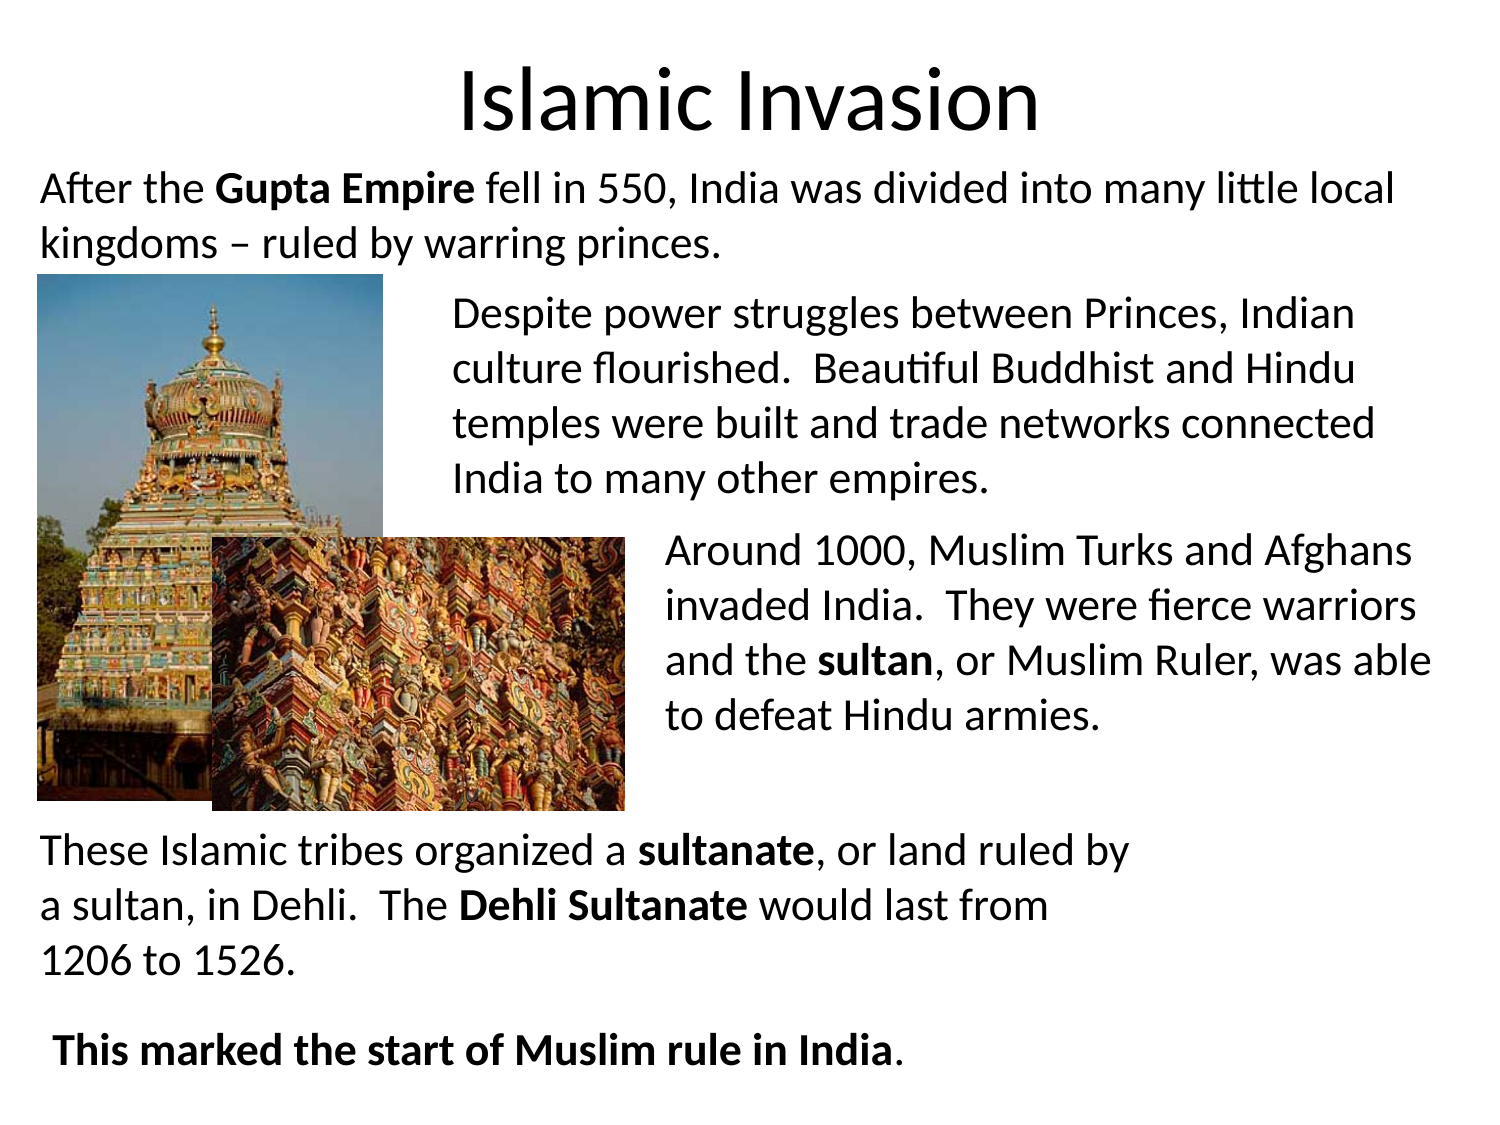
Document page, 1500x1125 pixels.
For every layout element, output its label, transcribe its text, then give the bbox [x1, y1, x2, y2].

text_box Around 1000, Muslim Turks and Afghans invaded India. They were fierce warriors and the sultan, or Muslim Ruler, was able to defeat Hindu armies. [649, 512, 1463, 748]
picture [37, 274, 626, 811]
text_box This marked the start of Muslim rule in India. [37, 1012, 1125, 1083]
title Islamic Invasion [75, 0, 1425, 149]
text_box After the Gupta Empire fell in 550, India was divided into many little local kingdoms – ruled by warring princes. [24, 149, 1500, 275]
text_box Despite power struggles between Princes, Indian culture flourished. Beautiful Buddhist and Hindu temples were built and trade networks connected India to many other empires. [437, 274, 1475, 510]
text_box These Islamic tribes organized a sultanate, or land ruled by a sultan, in Dehli. The Dehli Sultanate would last from 1206 to 1526. [24, 812, 1150, 993]
